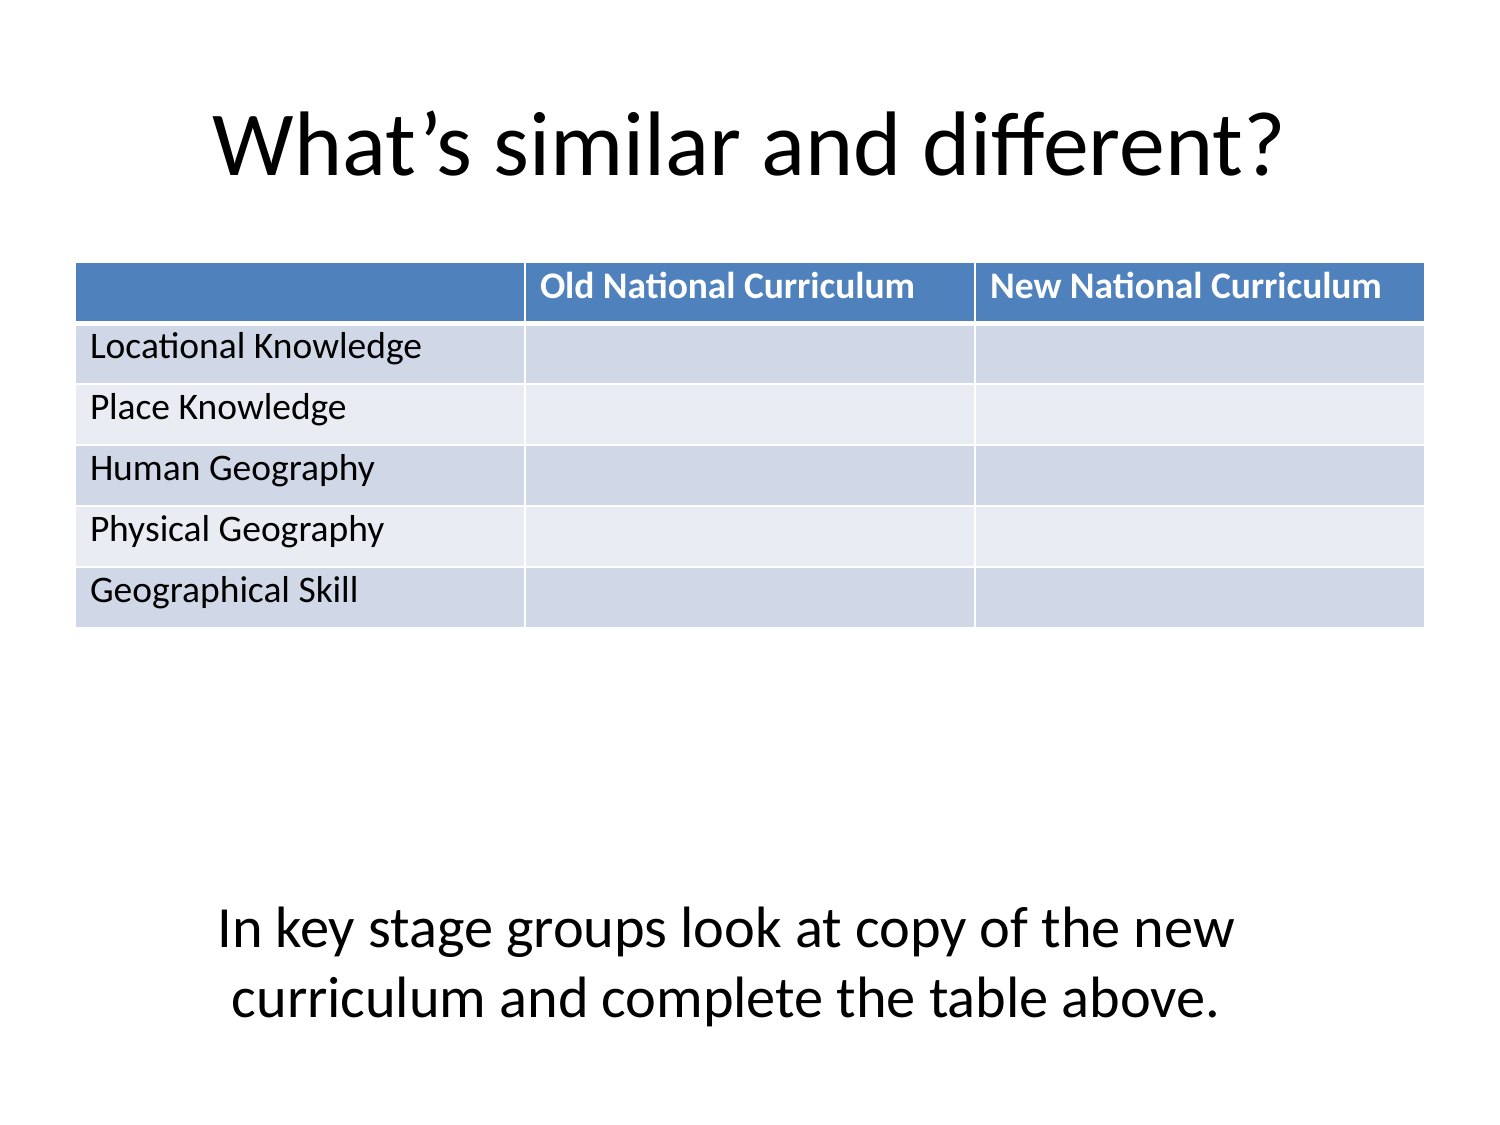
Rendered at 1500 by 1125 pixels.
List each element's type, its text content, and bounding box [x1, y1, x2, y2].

table_header New National Curriculum [976, 263, 1424, 321]
table_cell Place Knowledge [76, 385, 524, 444]
table_cell [976, 326, 1424, 383]
table_cell Human Geography [76, 446, 524, 505]
table_cell [976, 385, 1424, 444]
table_cell [526, 568, 974, 627]
table_header Old National Curriculum [526, 263, 974, 321]
table_cell [976, 568, 1424, 627]
table_cell [526, 507, 974, 566]
table_cell [526, 446, 974, 505]
table_cell Geographical Skill [76, 568, 524, 627]
table_cell [976, 446, 1424, 505]
title What’s similar and different? [75, 45, 1425, 233]
table_header [76, 263, 524, 321]
table_cell Physical Geography [76, 507, 524, 566]
table_cell [976, 507, 1424, 566]
table_cell [526, 326, 974, 383]
table_cell Locational Knowledge [76, 326, 524, 383]
text_box In key stage groups look at copy of the new curriculum and complete the table above. [76, 881, 1376, 1037]
table_cell [526, 385, 974, 444]
